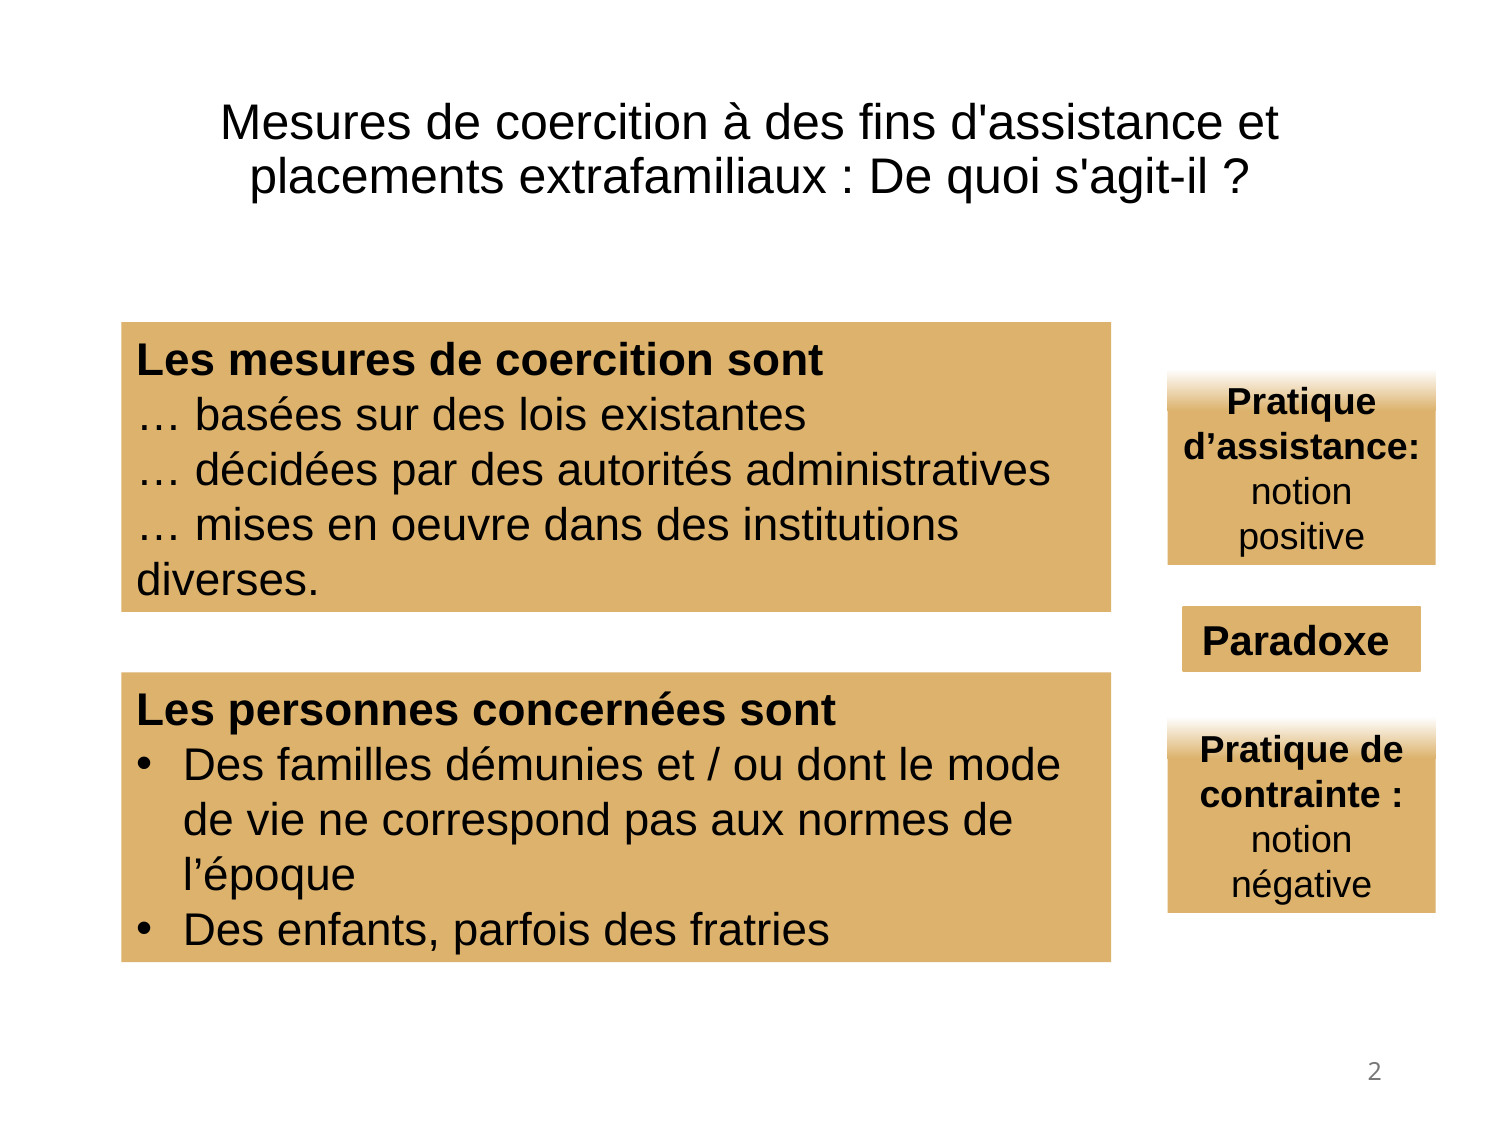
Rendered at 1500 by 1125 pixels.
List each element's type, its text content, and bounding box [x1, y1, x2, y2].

title Mesures de coercition à des fins d'assistance et placements extrafamiliaux : De quoi s'agit-il ? [103, 59, 1397, 240]
text_box Pratique de contrainte : notion négative [1167, 717, 1436, 913]
text_box Les mesures de coercition sont … basées sur des lois existantes … décidées par des autorités administratives … mises en oeuvre dans des institutions diverses. [121, 322, 1112, 612]
text_box Pratique d’assistance: notion positive [1167, 370, 1436, 565]
text_box Paradoxe [1182, 606, 1421, 672]
text_box Les personnes concernées sont Des familles démunies et / ou dont le mode de vie ne correspond pas aux normes de l’époque Des enfants, parfois des fratries [121, 672, 1112, 963]
slide_number 2 [1059, 1042, 1397, 1103]
